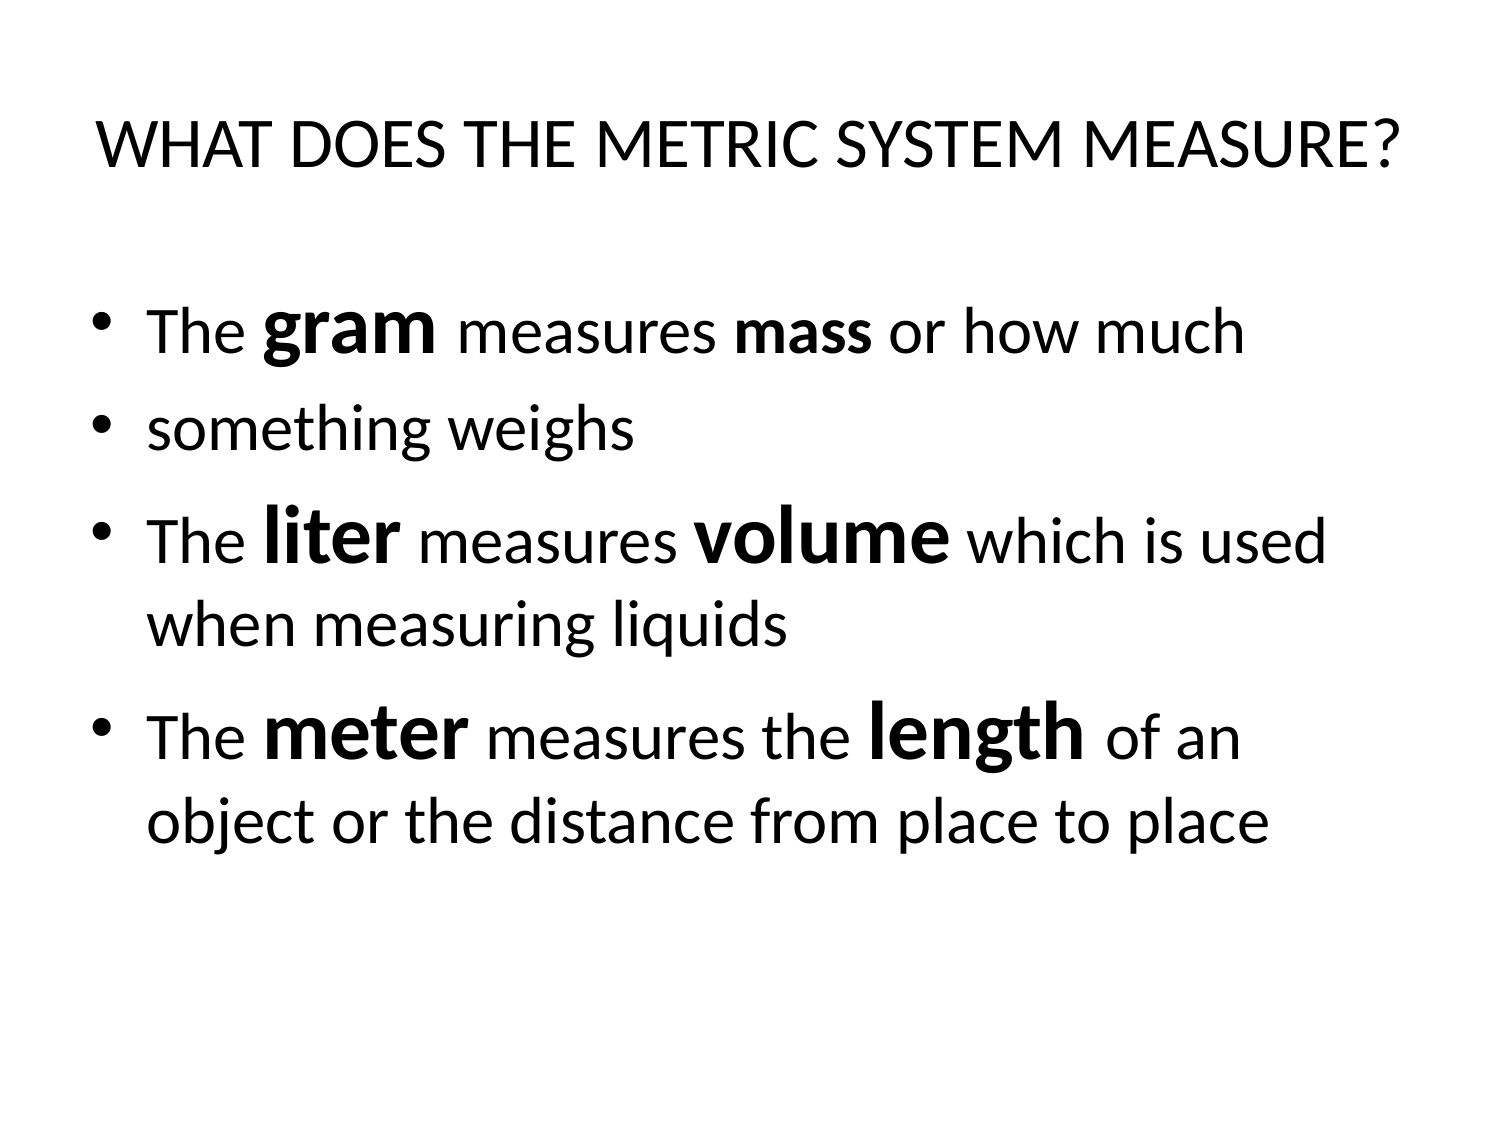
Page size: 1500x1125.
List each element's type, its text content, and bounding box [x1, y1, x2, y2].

list The gram measures mass or how much something weighs The liter measures volume which is used when measuring liquids The meter measures the length of an object or the distance from place to place [75, 262, 1425, 1005]
title WHAT DOES THE METRIC SYSTEM MEASURE? [75, 45, 1425, 233]
